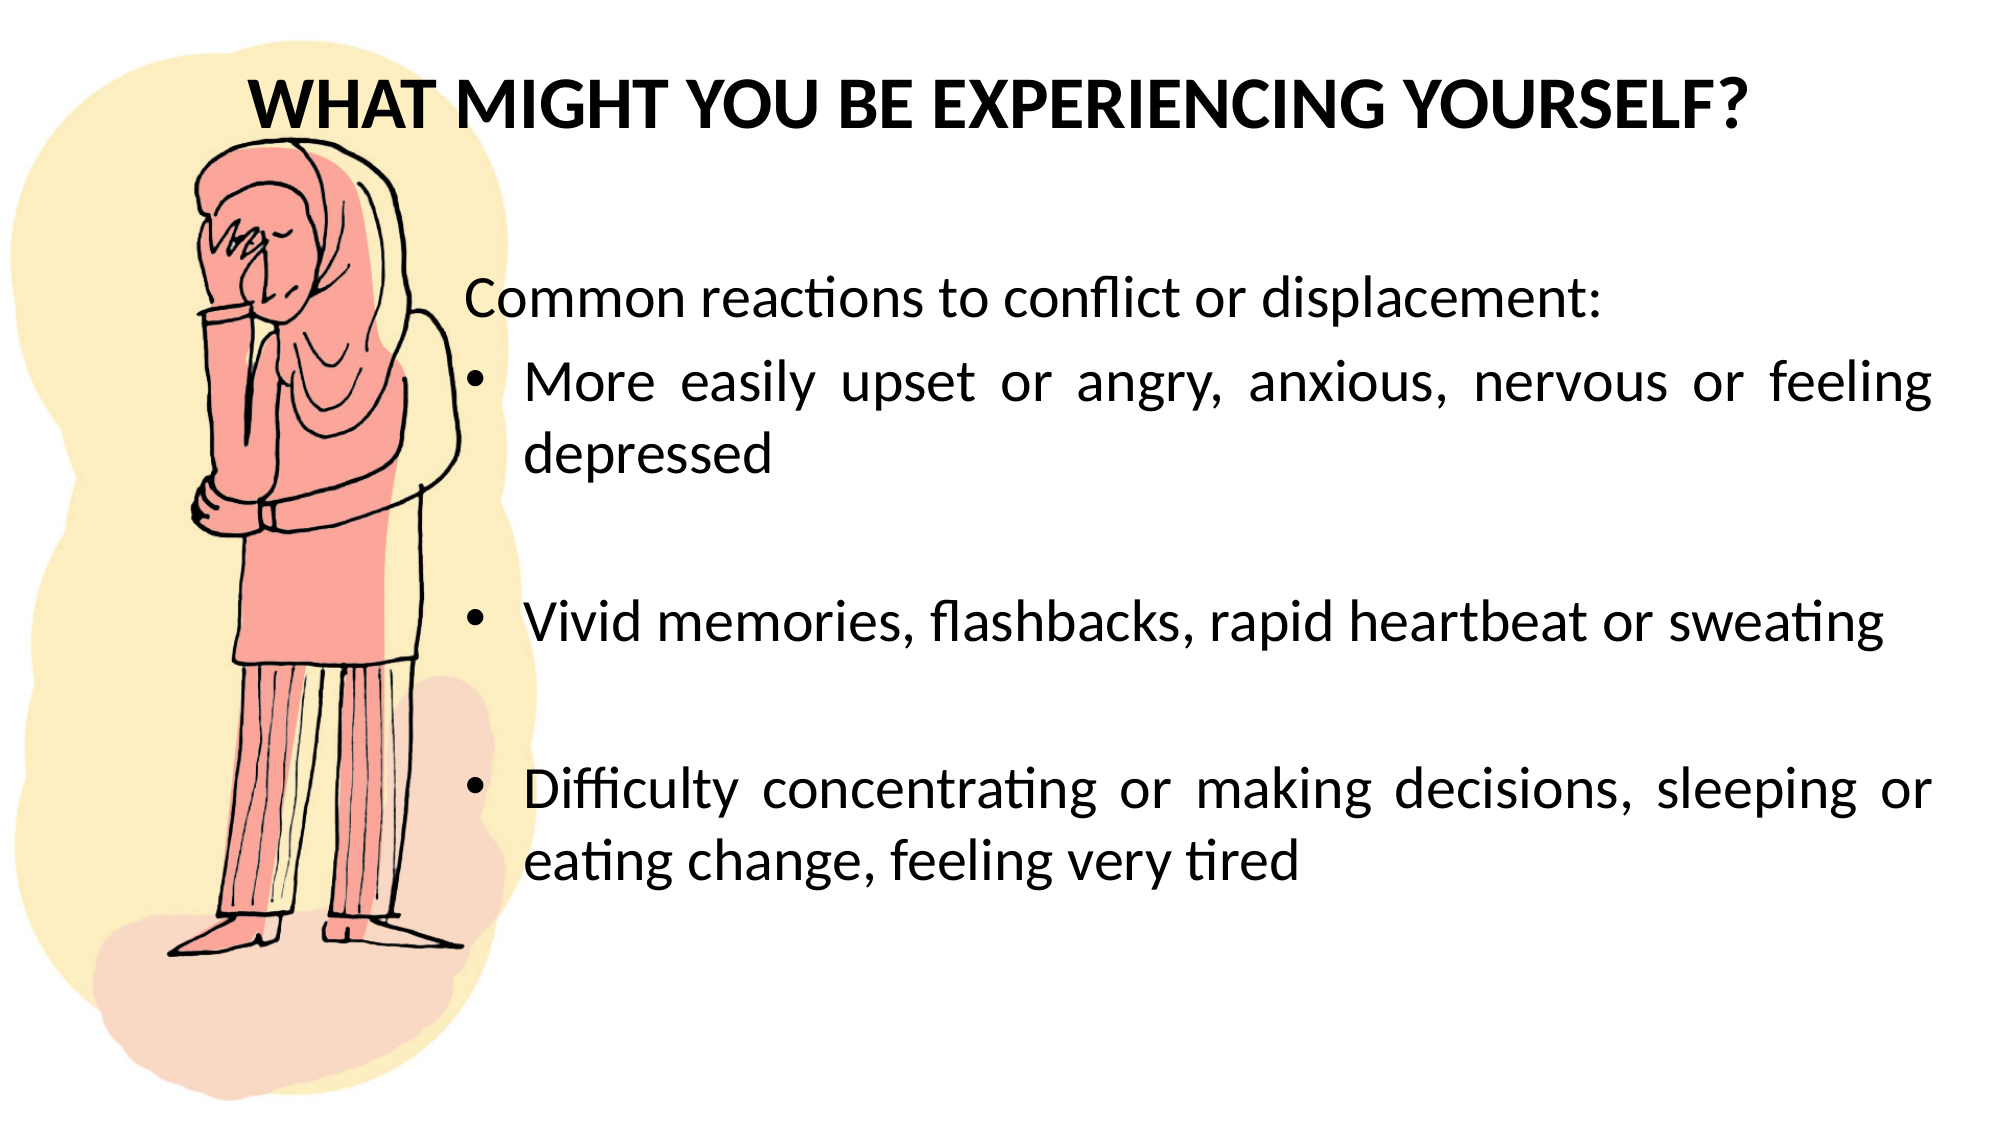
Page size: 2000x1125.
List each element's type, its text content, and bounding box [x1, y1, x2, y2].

title What might you be experiencing yourself? [592, 45, 1900, 233]
list Common reactions to conflict or displacement: More easily upset or angry, anxious, nervous or feeling depressed Vivid memories, flashbacks, rapid heartbeat or sweating Difficulty concentrating or making decisions, sleeping or eating change, feeling very tired [592, 249, 1950, 913]
picture [0, 0, 587, 1125]
